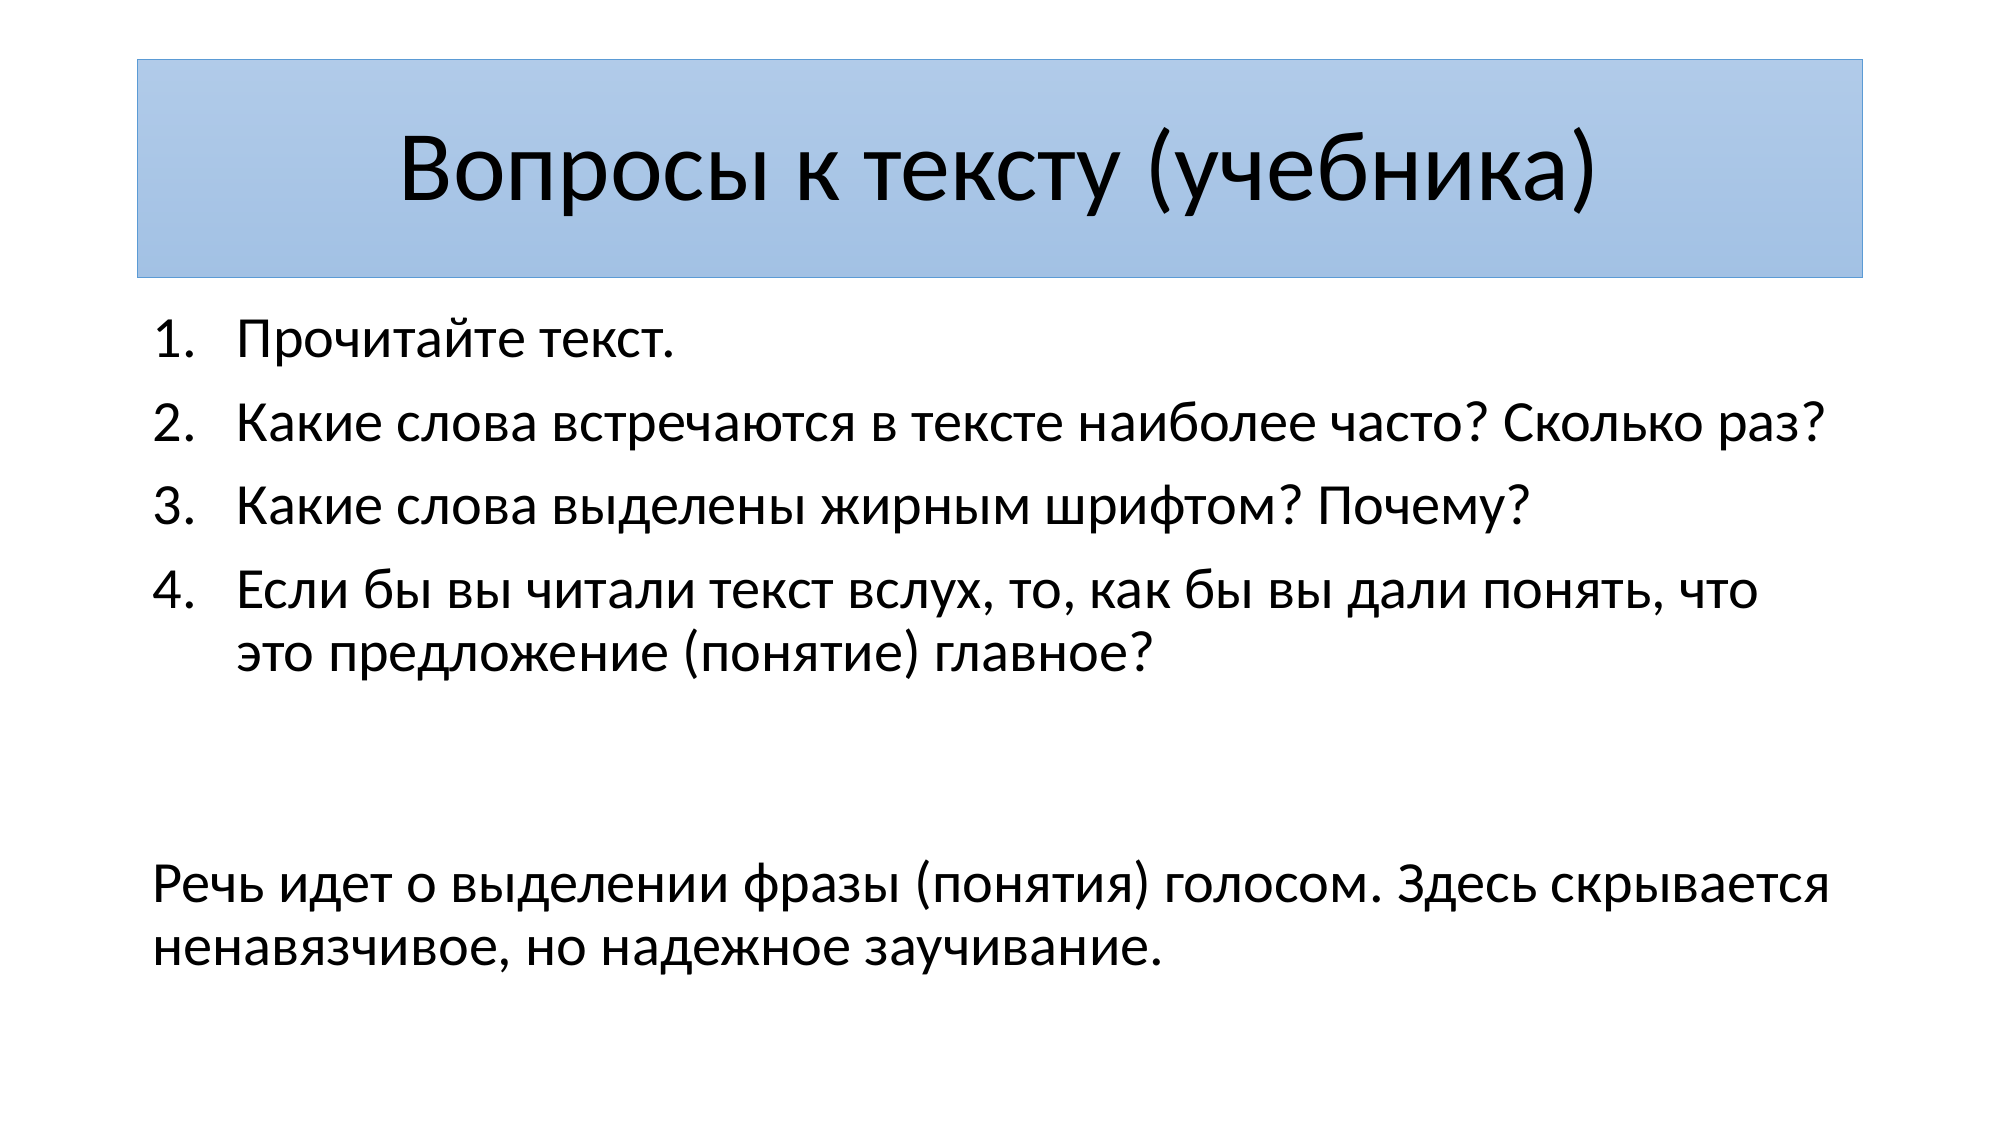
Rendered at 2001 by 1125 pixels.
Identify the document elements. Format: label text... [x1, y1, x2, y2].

list Прочитайте текст. Какие слова встречаются в тексте наиболее часто? Сколько раз? Какие слова выделены жирным шрифтом? Почему? Если бы вы читали текст вслух, то, как бы вы дали понять, что это предложение (понятие) главное? Речь идет о выделении фразы (понятия) голосом. Здесь скрывается ненавязчивое, но надежное заучивание. [137, 299, 1863, 1014]
title Вопросы к тексту (учебника) [137, 59, 1863, 278]
